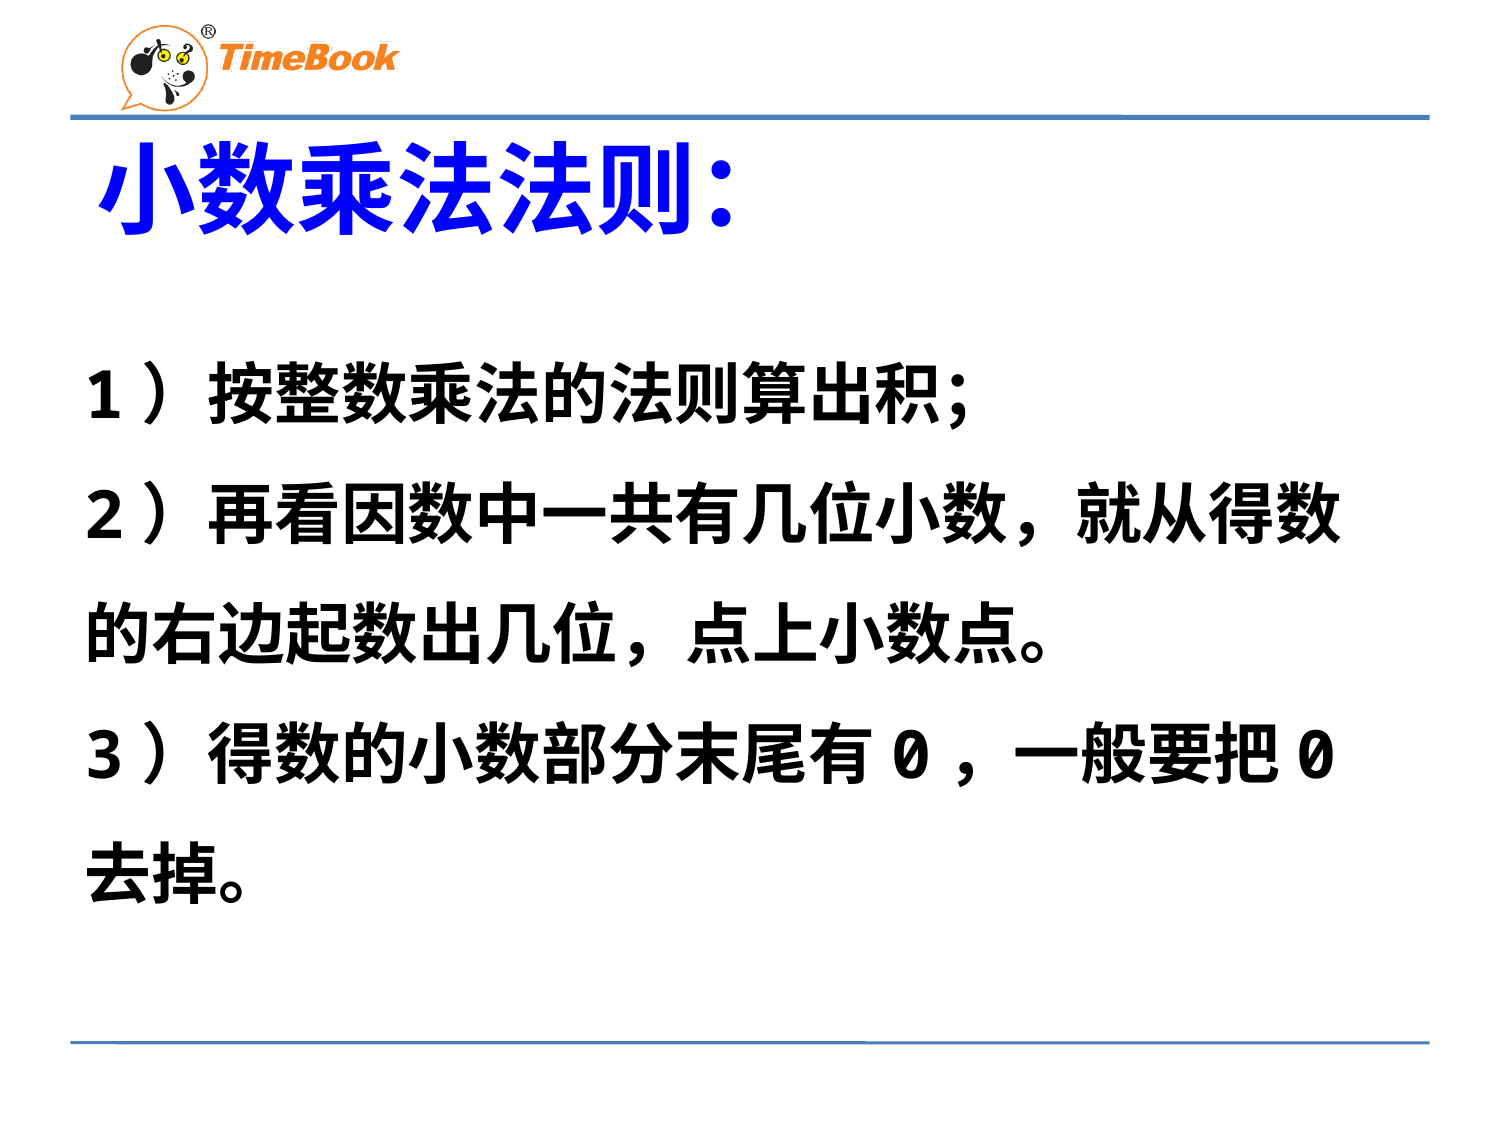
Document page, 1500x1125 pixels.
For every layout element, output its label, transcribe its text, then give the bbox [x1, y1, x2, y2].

title 小数乘法法则： [82, 82, 1432, 270]
picture [118, 22, 408, 82]
list 1）按整数乘法的法则算出积； 2）再看因数中一共有几位小数，就从得数的右边起数出几位，点上小数点。 3）得数的小数部分末尾有0，一般要把0去掉。 [70, 304, 1421, 809]
